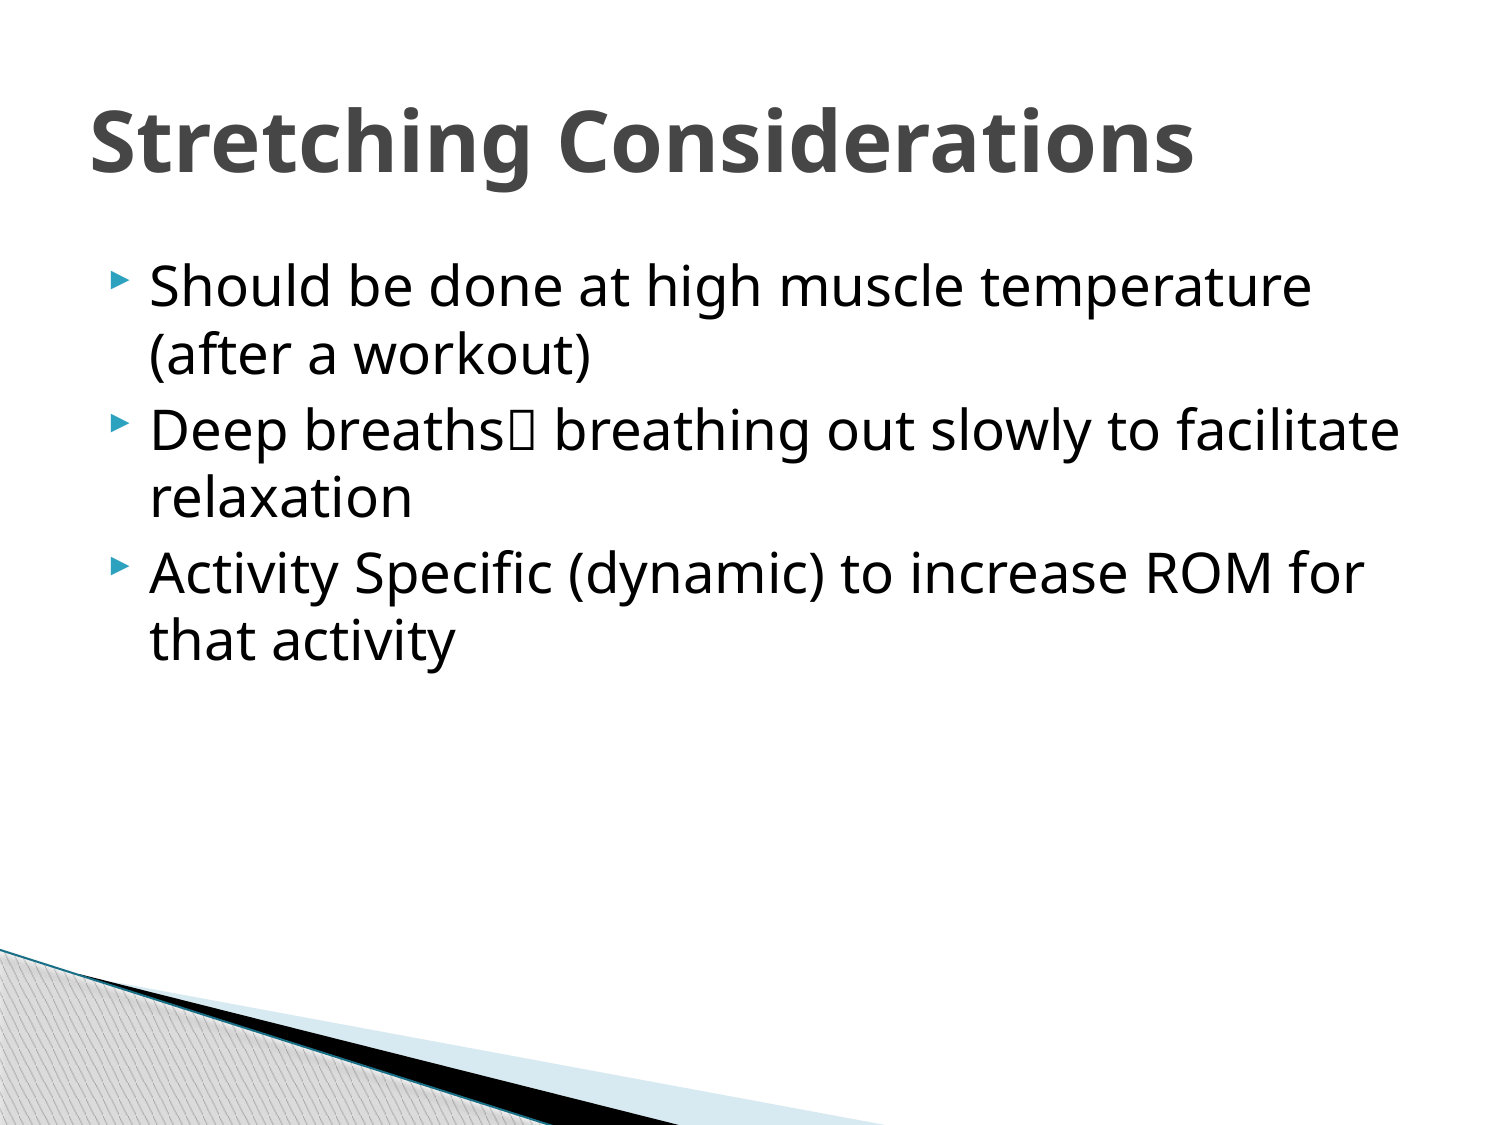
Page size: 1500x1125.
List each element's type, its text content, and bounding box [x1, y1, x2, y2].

title Stretching Considerations [75, 45, 1425, 233]
list Should be done at high muscle temperature (after a workout) Deep breaths breathing out slowly to facilitate relaxation Activity Specific (dynamic) to increase ROM for that activity [75, 243, 1425, 986]
